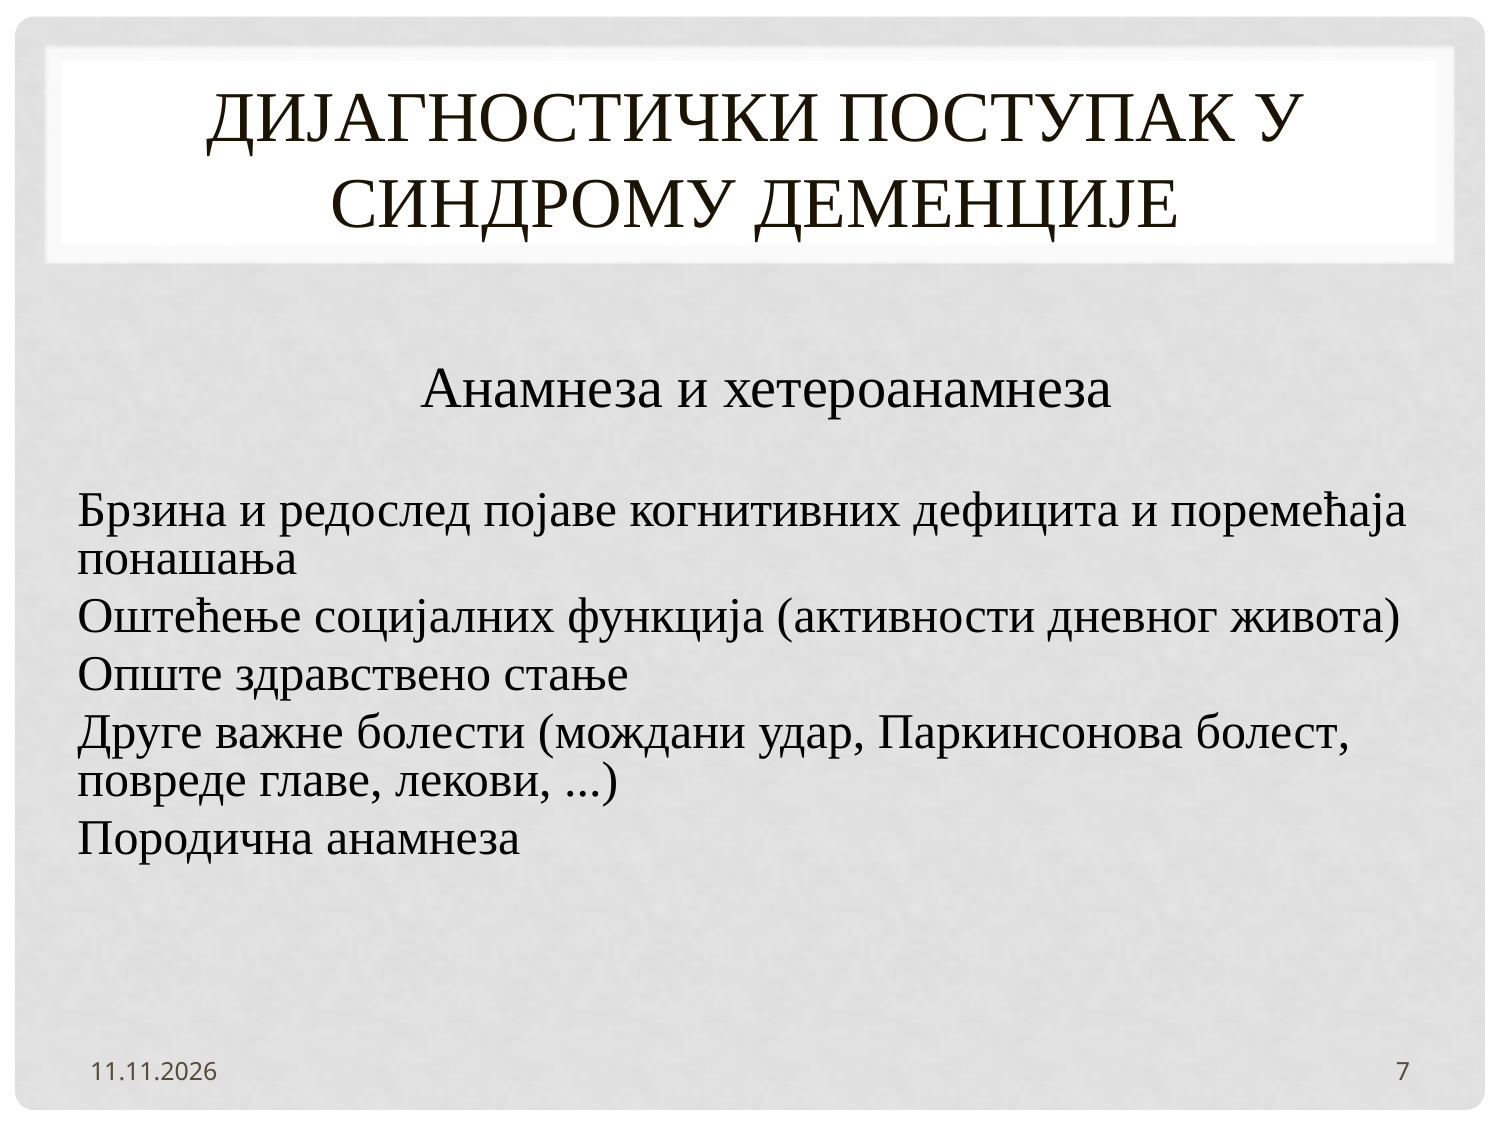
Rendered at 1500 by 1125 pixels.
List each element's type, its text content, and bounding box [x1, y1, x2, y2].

title ДИЈАГНОСТИЧКИ ПОСТУПАК у синдрому деменције [37, 62, 1474, 250]
list Анамнеза и хетероанамнеза Брзина и редослед појаве когнитивних дефицита и поремећаја понашања Оштећење социјалних функција (активности дневног живота) Опште здравствено стање Друге важне болести (мождани удар, Паркинсонова болест, повреде главе, лекови, ...) Породична анамнеза [62, 350, 1452, 1060]
slide_number 7 [1074, 1042, 1425, 1103]
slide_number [75, 1042, 425, 1103]
